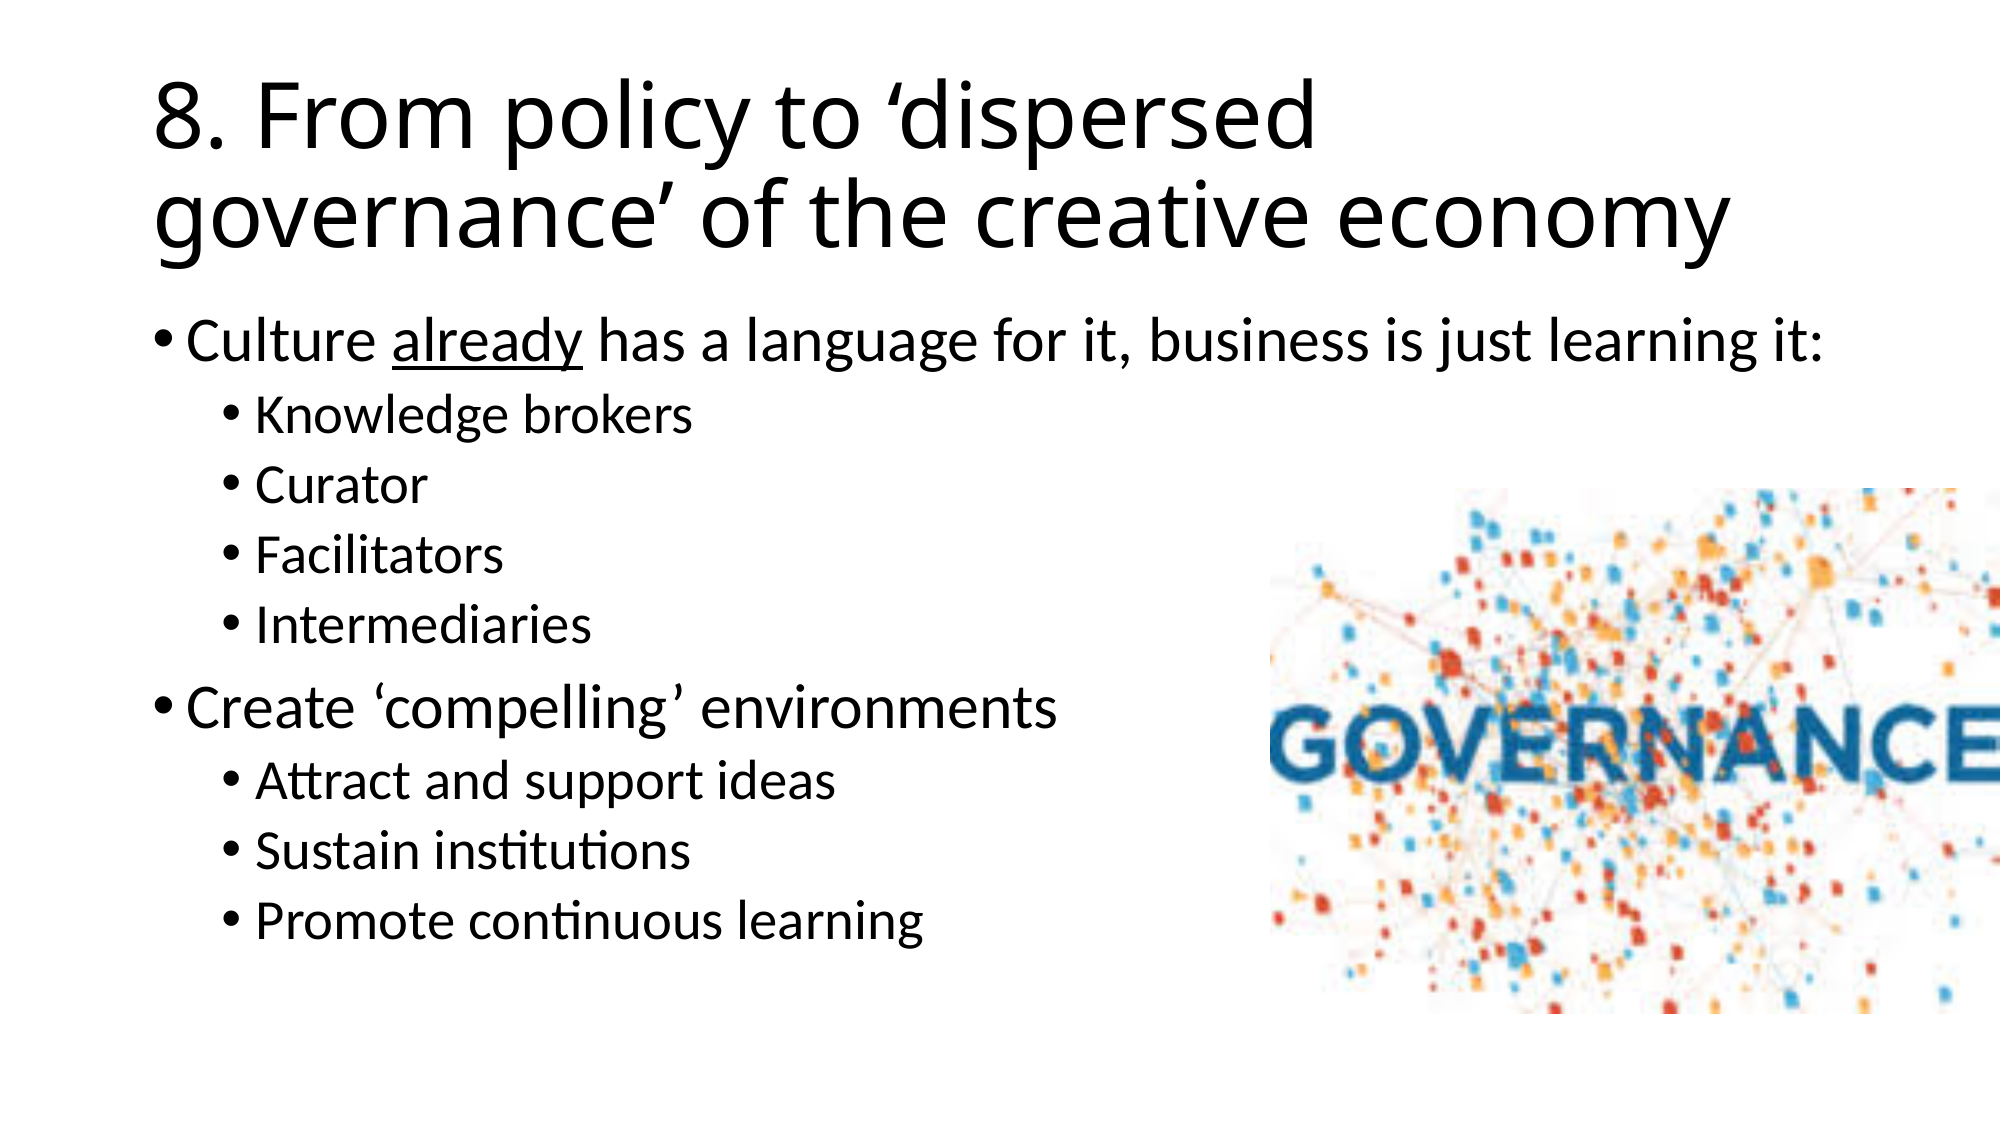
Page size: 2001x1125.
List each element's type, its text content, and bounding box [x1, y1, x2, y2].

list Culture already has a language for it, business is just learning it: Knowledge brokers Curator Facilitators Intermediaries Create ‘compelling’ environments Attract and support ideas Sustain institutions Promote continuous learning [137, 299, 1863, 1014]
picture [1270, 488, 2000, 1014]
title 8. From policy to ‘dispersed governance’ of the creative economy [137, 59, 1863, 278]
